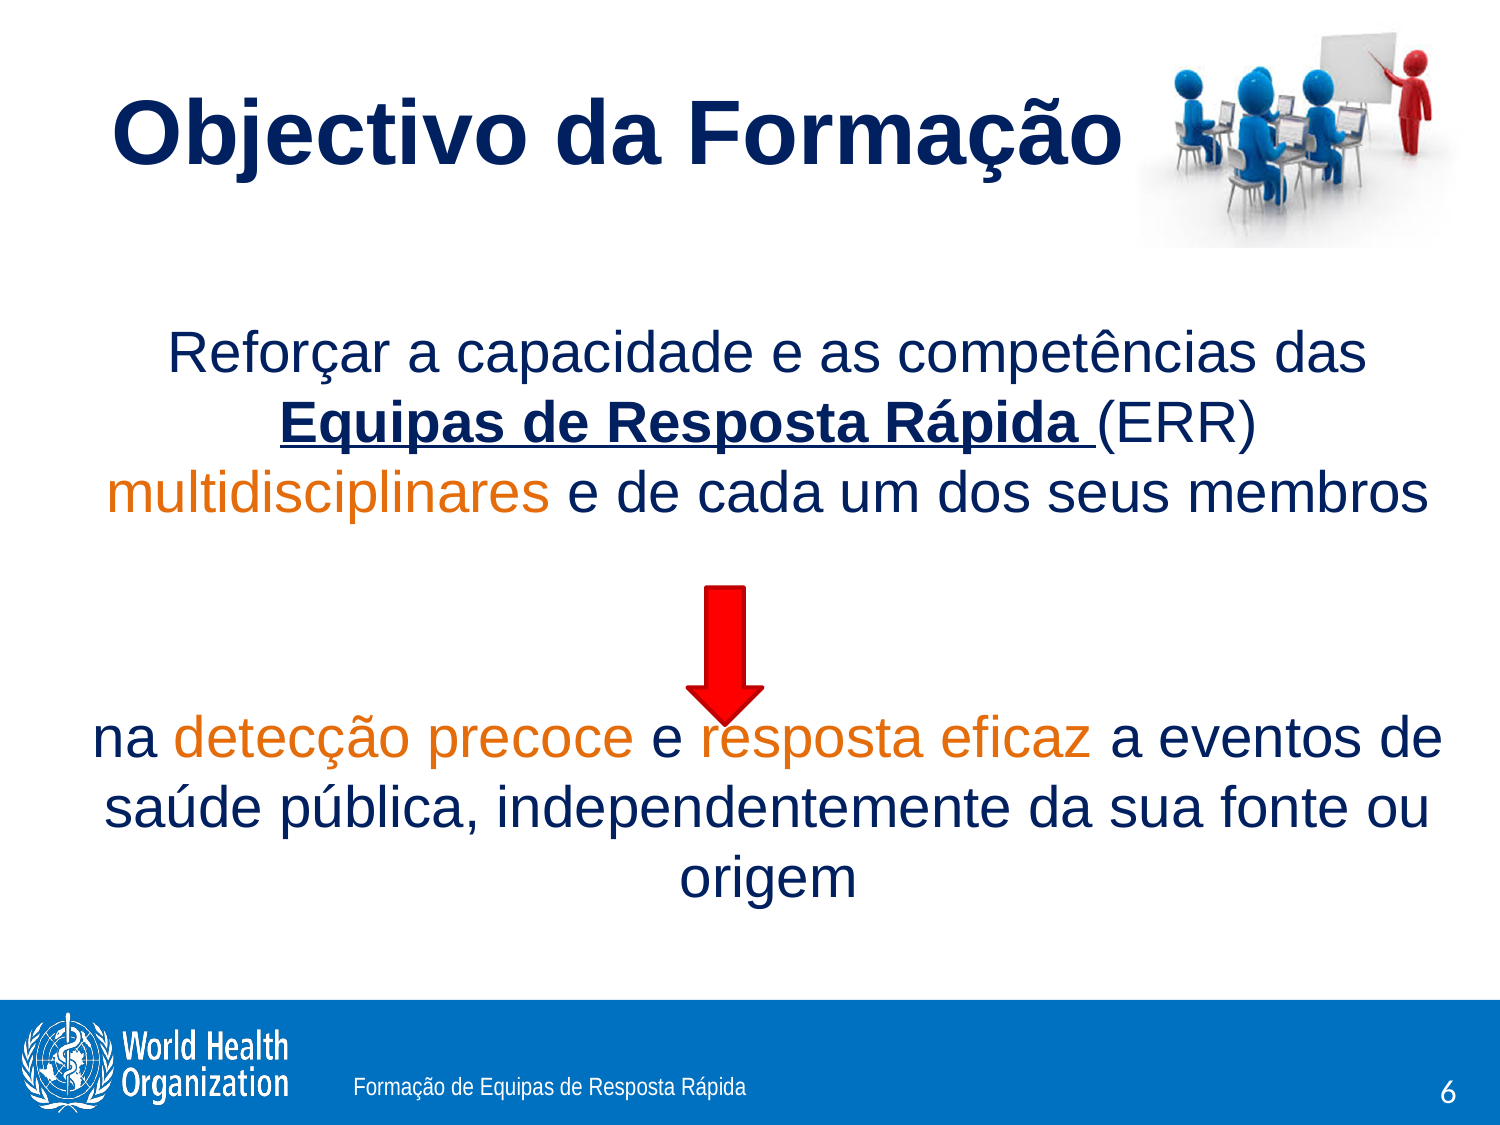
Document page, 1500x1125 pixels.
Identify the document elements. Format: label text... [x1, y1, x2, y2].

text_box [685, 585, 765, 727]
picture [1124, 12, 1476, 249]
list Reforçar a capacidade e as competências das Equipas de Resposta Rápida (ERR) multidisciplinares e de cada um dos seus membros na detecção precoce e resposta eficaz a eventos de saúde pública, independentemente da sua fonte ou origem [75, 306, 1463, 963]
picture [21, 1012, 288, 1113]
title Objectivo da Formação [87, 50, 1119, 205]
